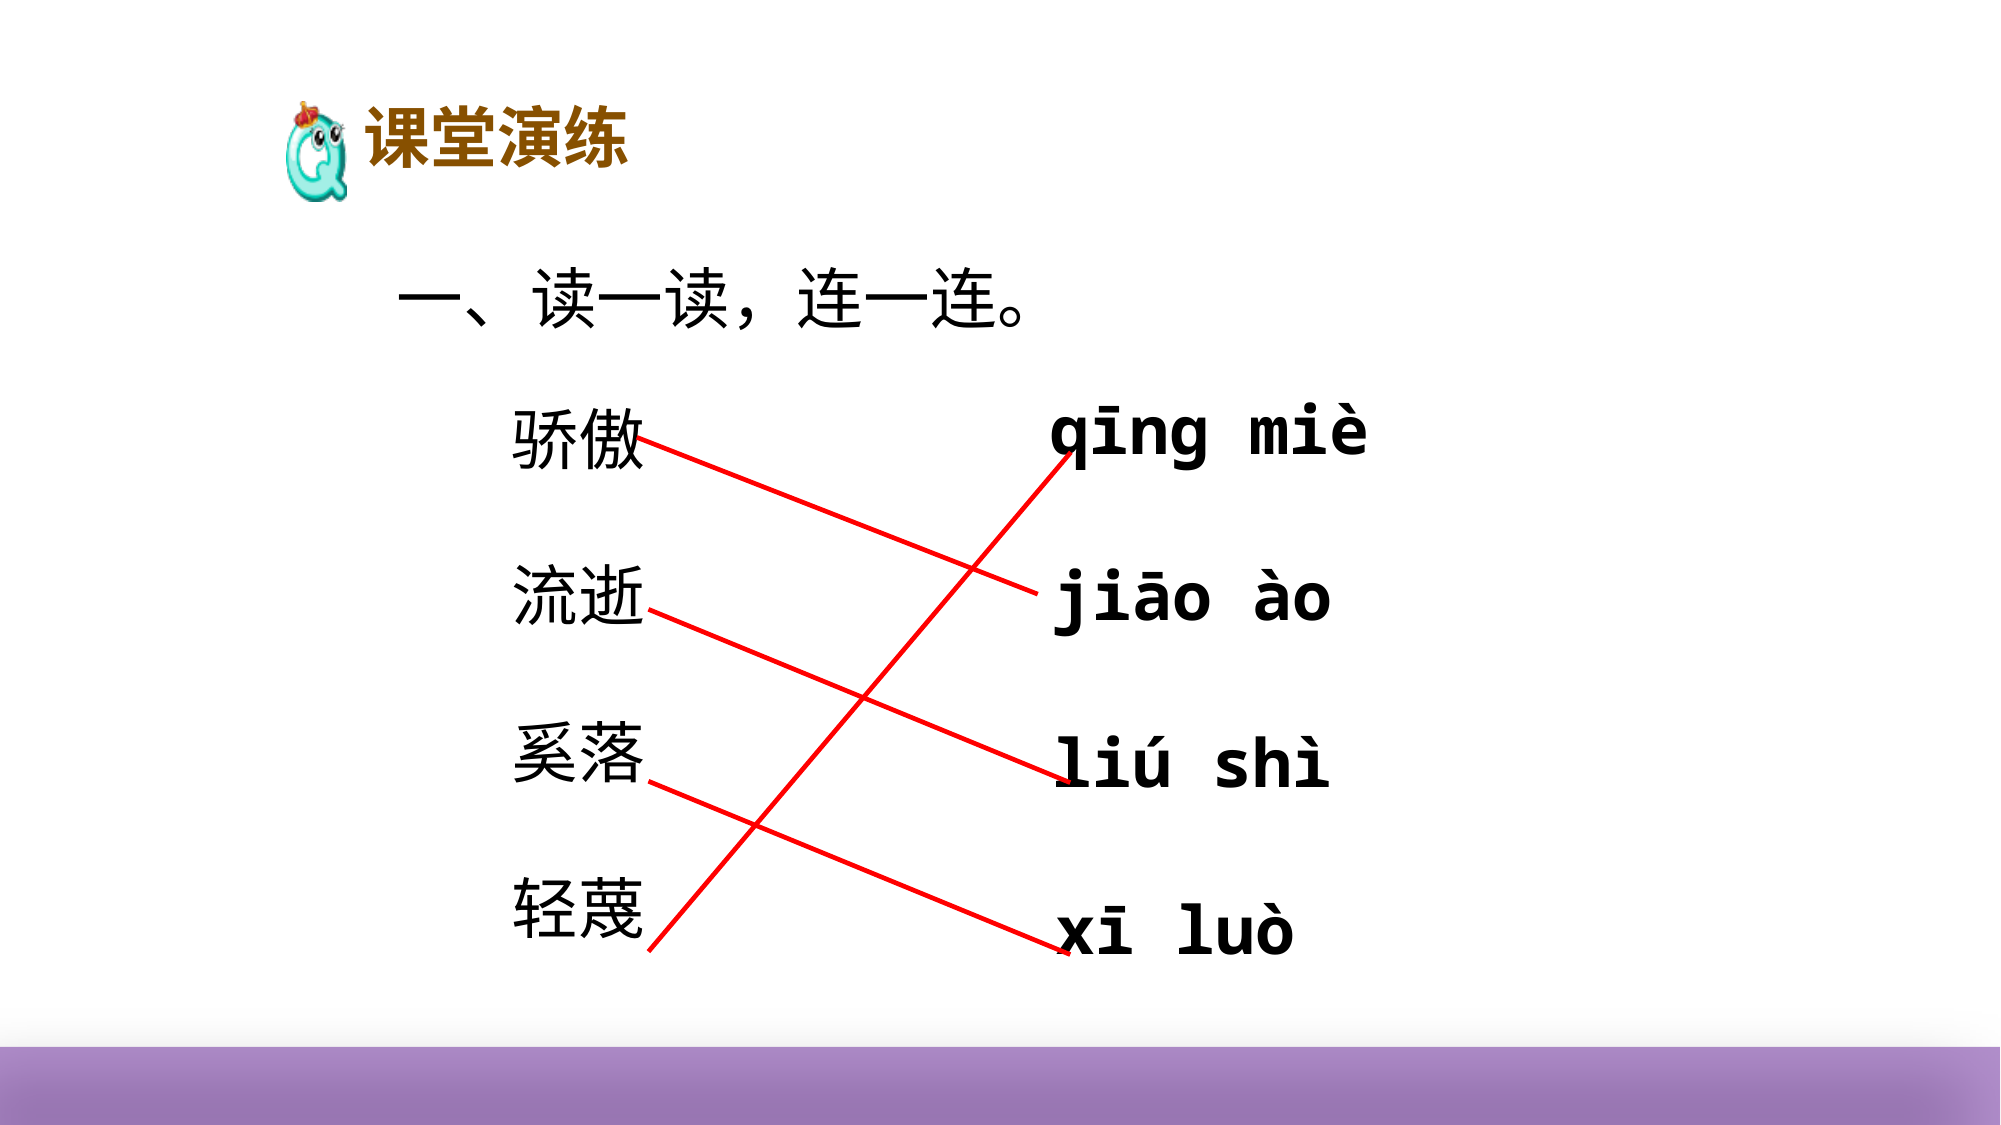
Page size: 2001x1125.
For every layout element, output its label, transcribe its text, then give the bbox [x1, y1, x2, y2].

text_box qīng miè [1034, 380, 1385, 475]
text_box liú shì [1071, 713, 1348, 809]
text_box 课堂演练 [352, 89, 682, 182]
text_box 轻蔑 [496, 859, 648, 954]
picture [286, 101, 347, 202]
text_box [648, 452, 1071, 952]
text_box 流逝 [496, 546, 648, 642]
text_box 一、读一读，连一连。 [381, 249, 1080, 345]
text_box 奚落 [496, 703, 648, 798]
text_box 骄傲 [496, 390, 661, 486]
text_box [636, 437, 1059, 595]
text_box xī luò [1040, 880, 1311, 975]
text_box jiāo ào [1071, 546, 1348, 642]
